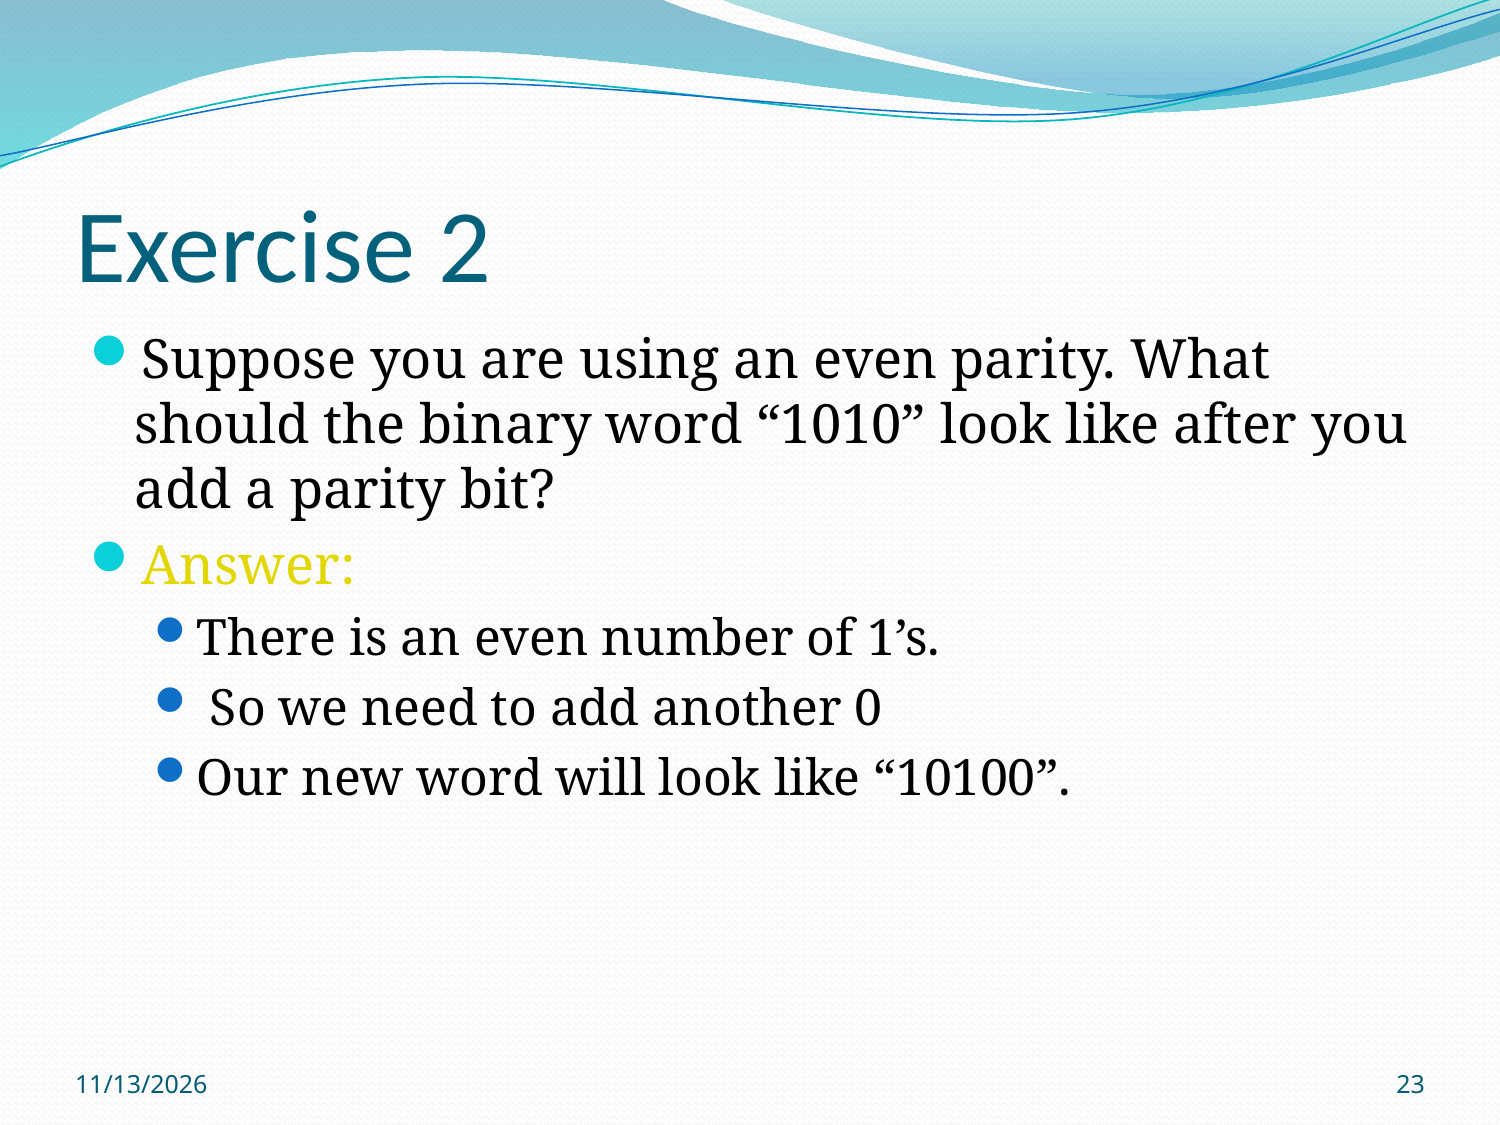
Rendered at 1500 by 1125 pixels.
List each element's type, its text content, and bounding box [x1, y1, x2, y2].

list Suppose you are using an even parity. What should the binary word “1010” look like after you add a parity bit? Answer: There is an even number of 1’s. So we need to add another 0 Our new word will look like “10100”. [75, 317, 1425, 1038]
slide_number 23 [1299, 1042, 1425, 1103]
title Exercise 2 [75, 115, 1425, 303]
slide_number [75, 1042, 425, 1103]
